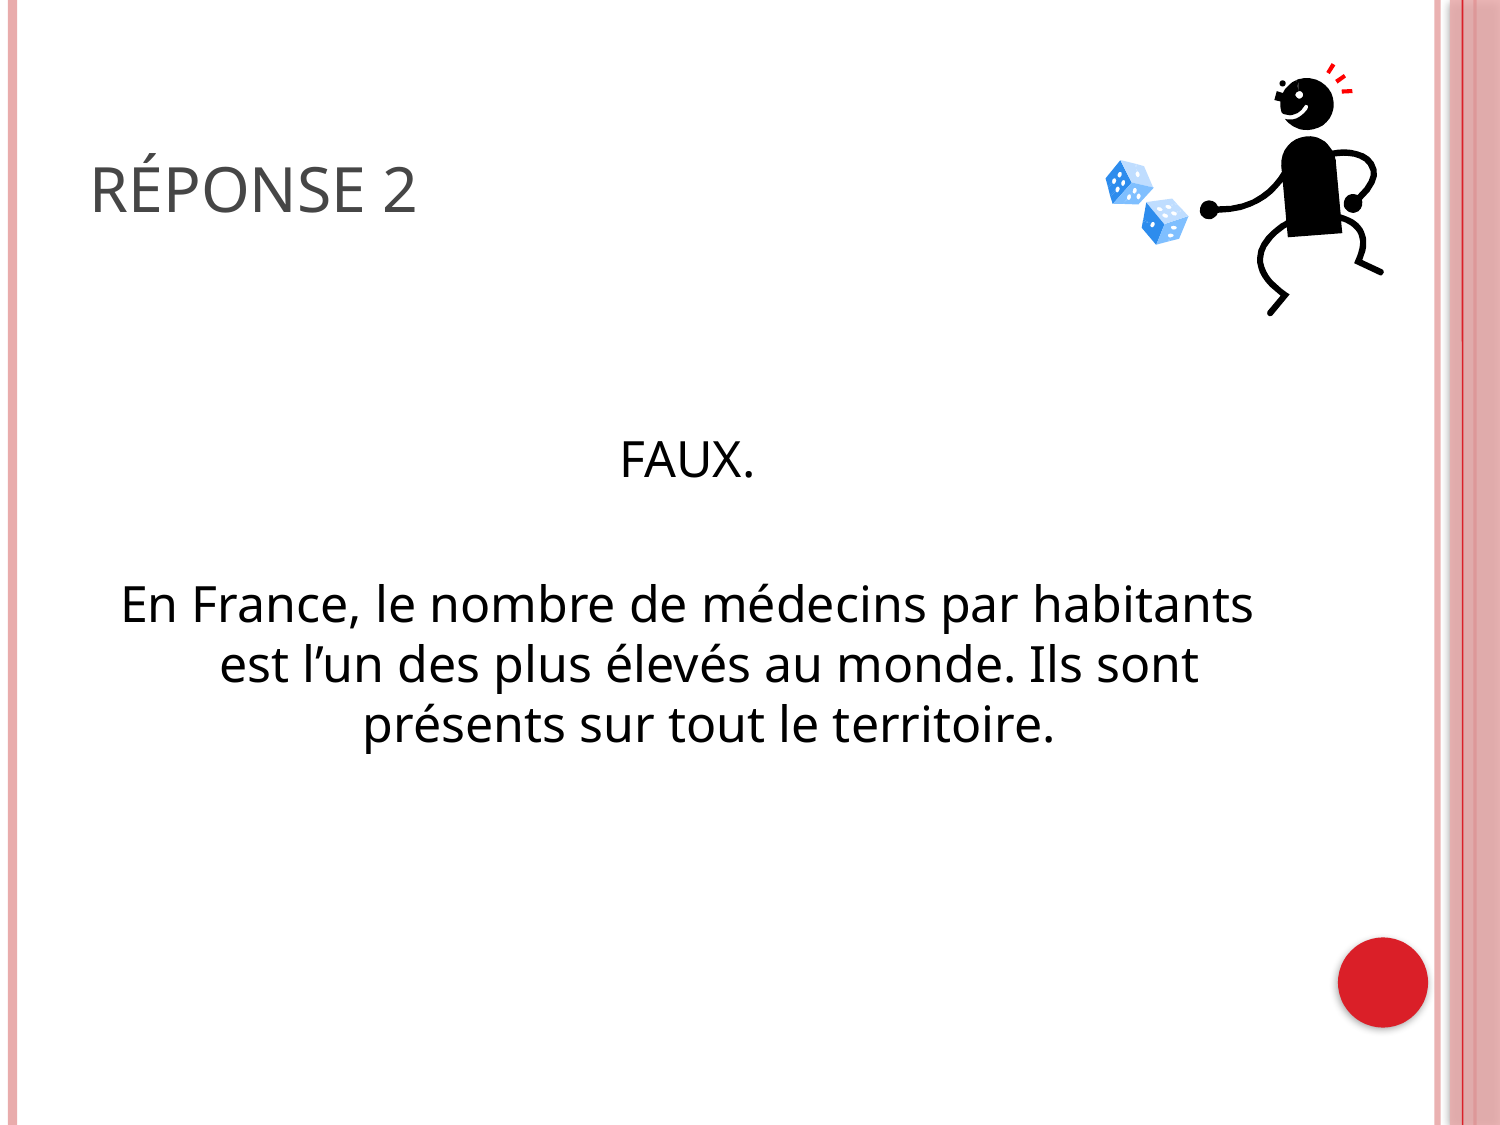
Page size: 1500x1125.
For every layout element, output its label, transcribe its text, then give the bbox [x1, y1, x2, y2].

title Réponse 2 [75, 45, 1116, 233]
picture [1118, 45, 1413, 305]
list FAUX. En France, le nombre de médecins par habitants est l’un des plus élevés au monde. Ils sont présents sur tout le territoire. [74, 262, 1301, 1063]
